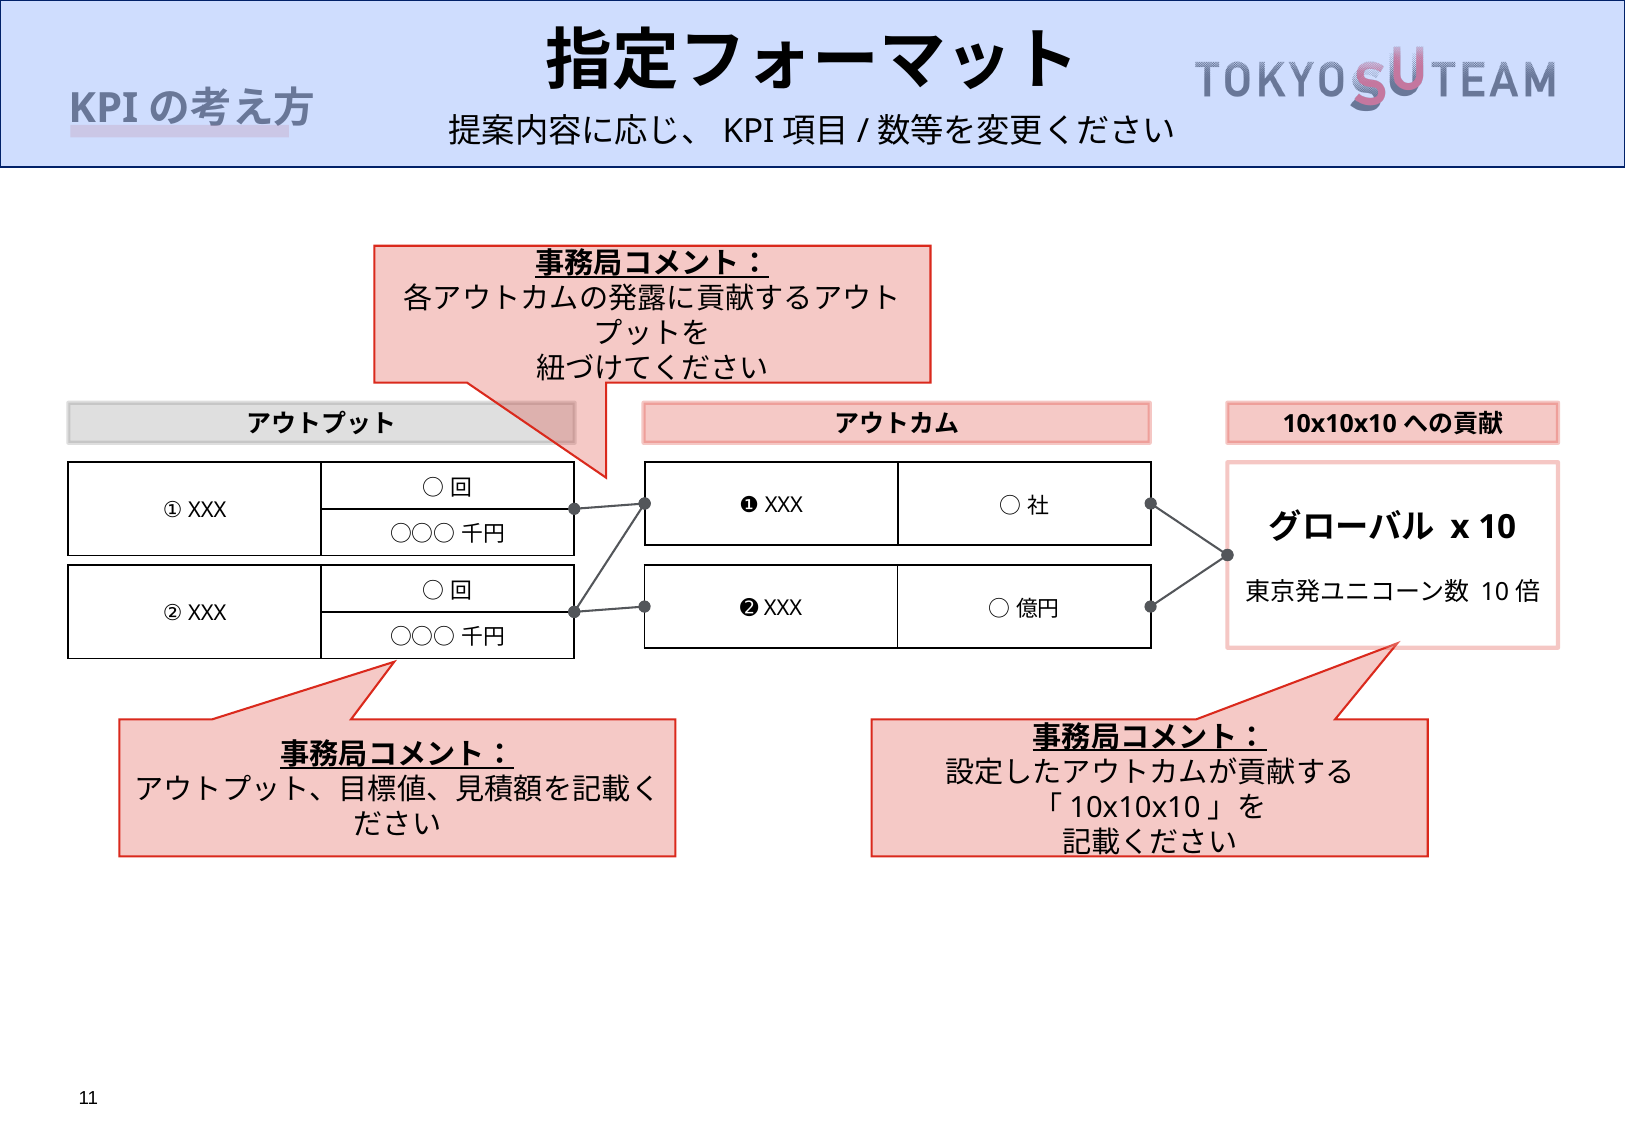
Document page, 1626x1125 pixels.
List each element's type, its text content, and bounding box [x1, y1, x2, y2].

text_box 10x10x10への貢献 [1225, 401, 1560, 445]
table_header ① XXX [69, 463, 320, 555]
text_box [1150, 503, 1228, 554]
text_box 指定フォーマット 提案内容に応じ、KPI項目/数等を変更ください [0, 0, 1625, 167]
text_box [1150, 554, 1228, 607]
table_header ② XXX [69, 566, 320, 658]
text_box アウトカム [641, 401, 1152, 445]
table_header ➋ XXX [645, 566, 897, 647]
picture [1194, 45, 1557, 115]
text_box アウトプット [66, 401, 556, 445]
table_header ○億円 [898, 566, 1150, 647]
text_box 事務局コメント： 設定したアウトカムが貢献する「10x10x10」を 記載ください [871, 650, 1428, 857]
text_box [574, 509, 645, 606]
table_header ○社 [899, 463, 1150, 544]
table_header ○回 [322, 566, 568, 611]
table_header ❶ XXX [646, 463, 897, 544]
table_cell ○○○千円 [322, 613, 573, 658]
table_header ○回 [322, 463, 573, 508]
slide_number 11 [68, 1080, 98, 1109]
text_box グローバル x 10 東京発ユニコーン数 10倍 [1225, 460, 1560, 650]
table_cell ○○○千円 [322, 510, 568, 555]
text_box 事務局コメント： アウトプット、目標値、見積額を記載ください [119, 661, 676, 857]
text_box 事務局コメント： 各アウトカムの発露に貢献するアウトプットを 紐づけてください [374, 245, 931, 478]
